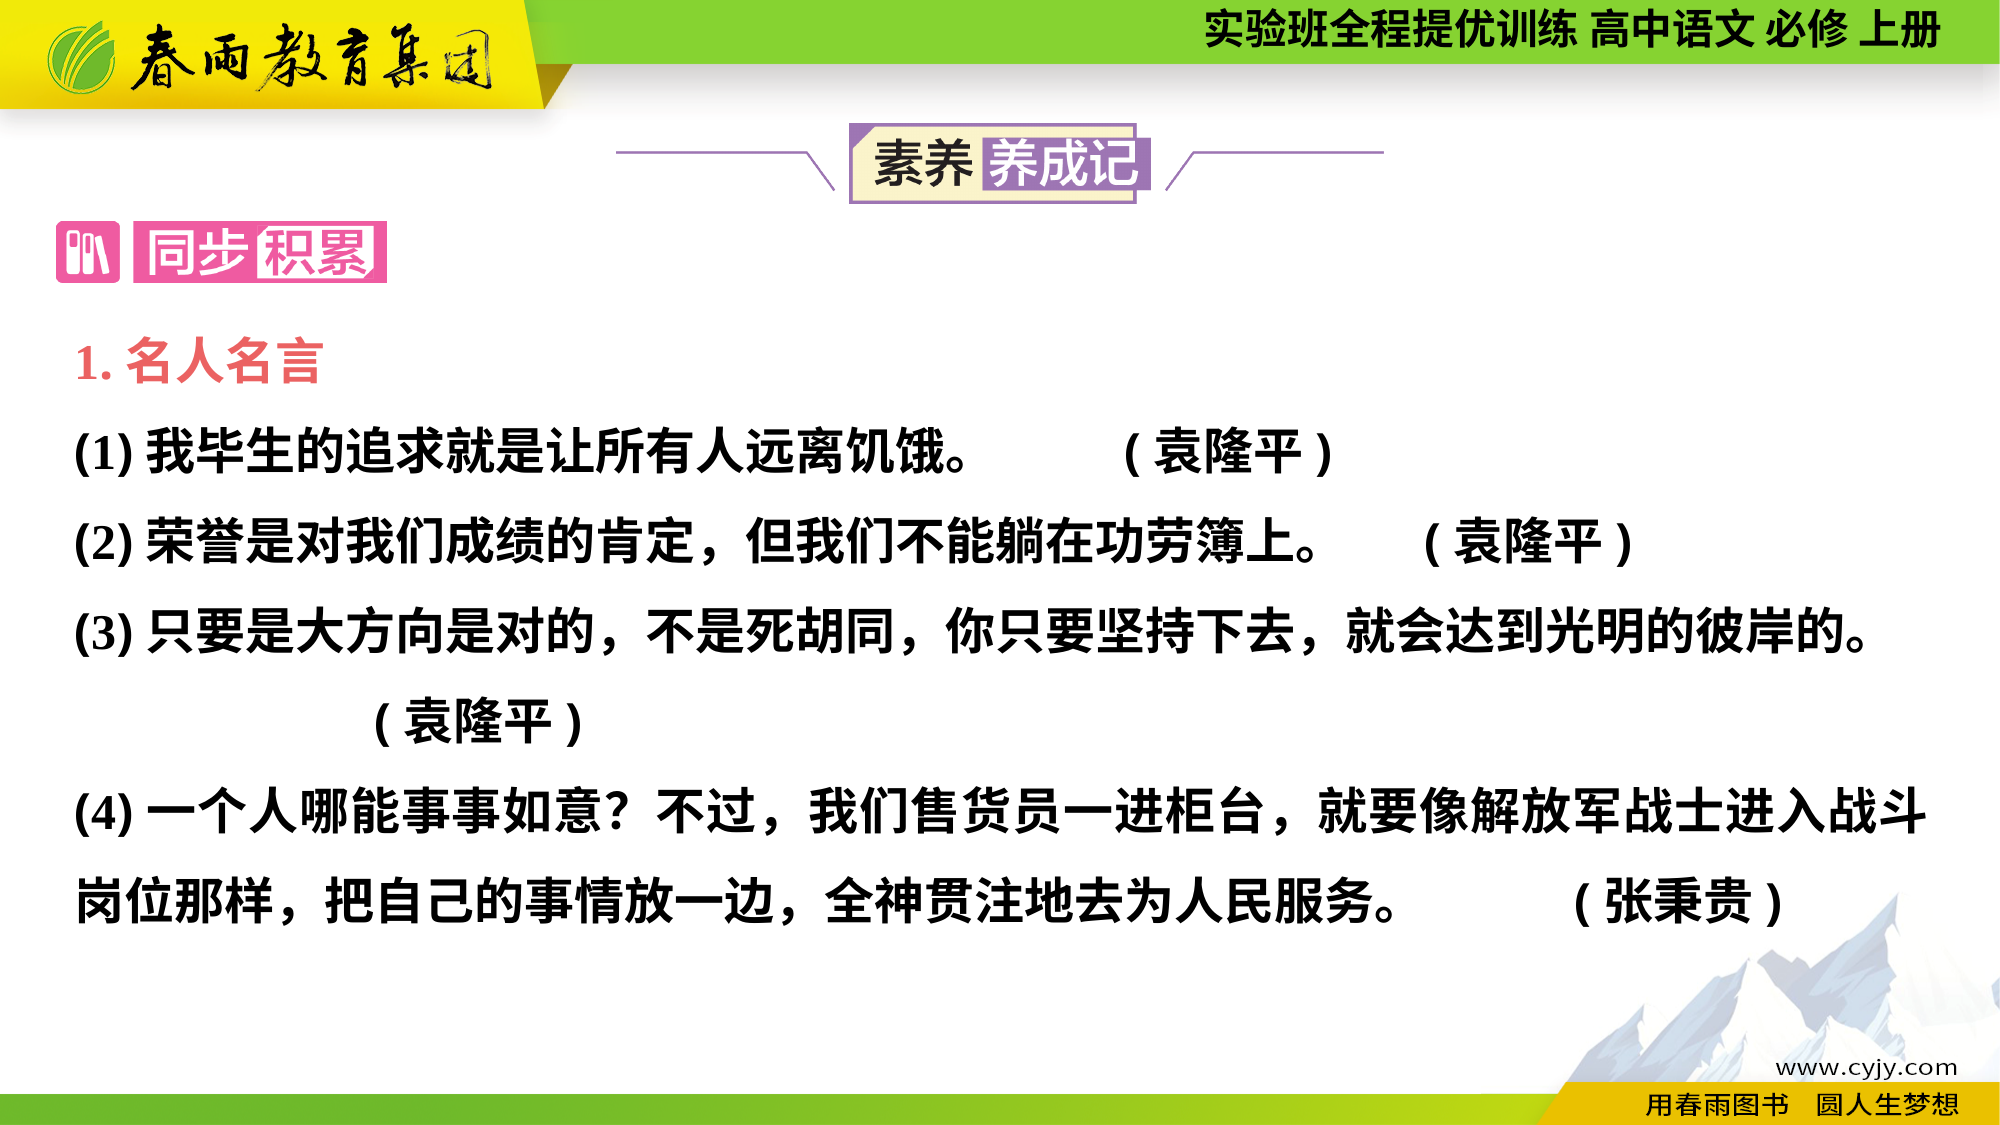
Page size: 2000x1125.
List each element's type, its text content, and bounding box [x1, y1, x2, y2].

picture [0, 0, 2000, 1125]
list 1.名人名言 (1)我毕生的追求就是让所有人远离饥饿。 (袁隆平) (2)荣誉是对我们成绩的肯定，但我们不能躺在功劳簿上。 (袁隆平) (3)只要是大方向是对的，不是死胡同，你只要坚持下去，就会达到光明的彼岸的。 (袁隆平) (4)一个人哪能事事如意？不过，我们售货员一进柜台，就要像解放军战士进入战斗岗位那样，把自己的事情放一边，全神贯注地去为人民服务。 (张秉贵) [59, 292, 1944, 944]
